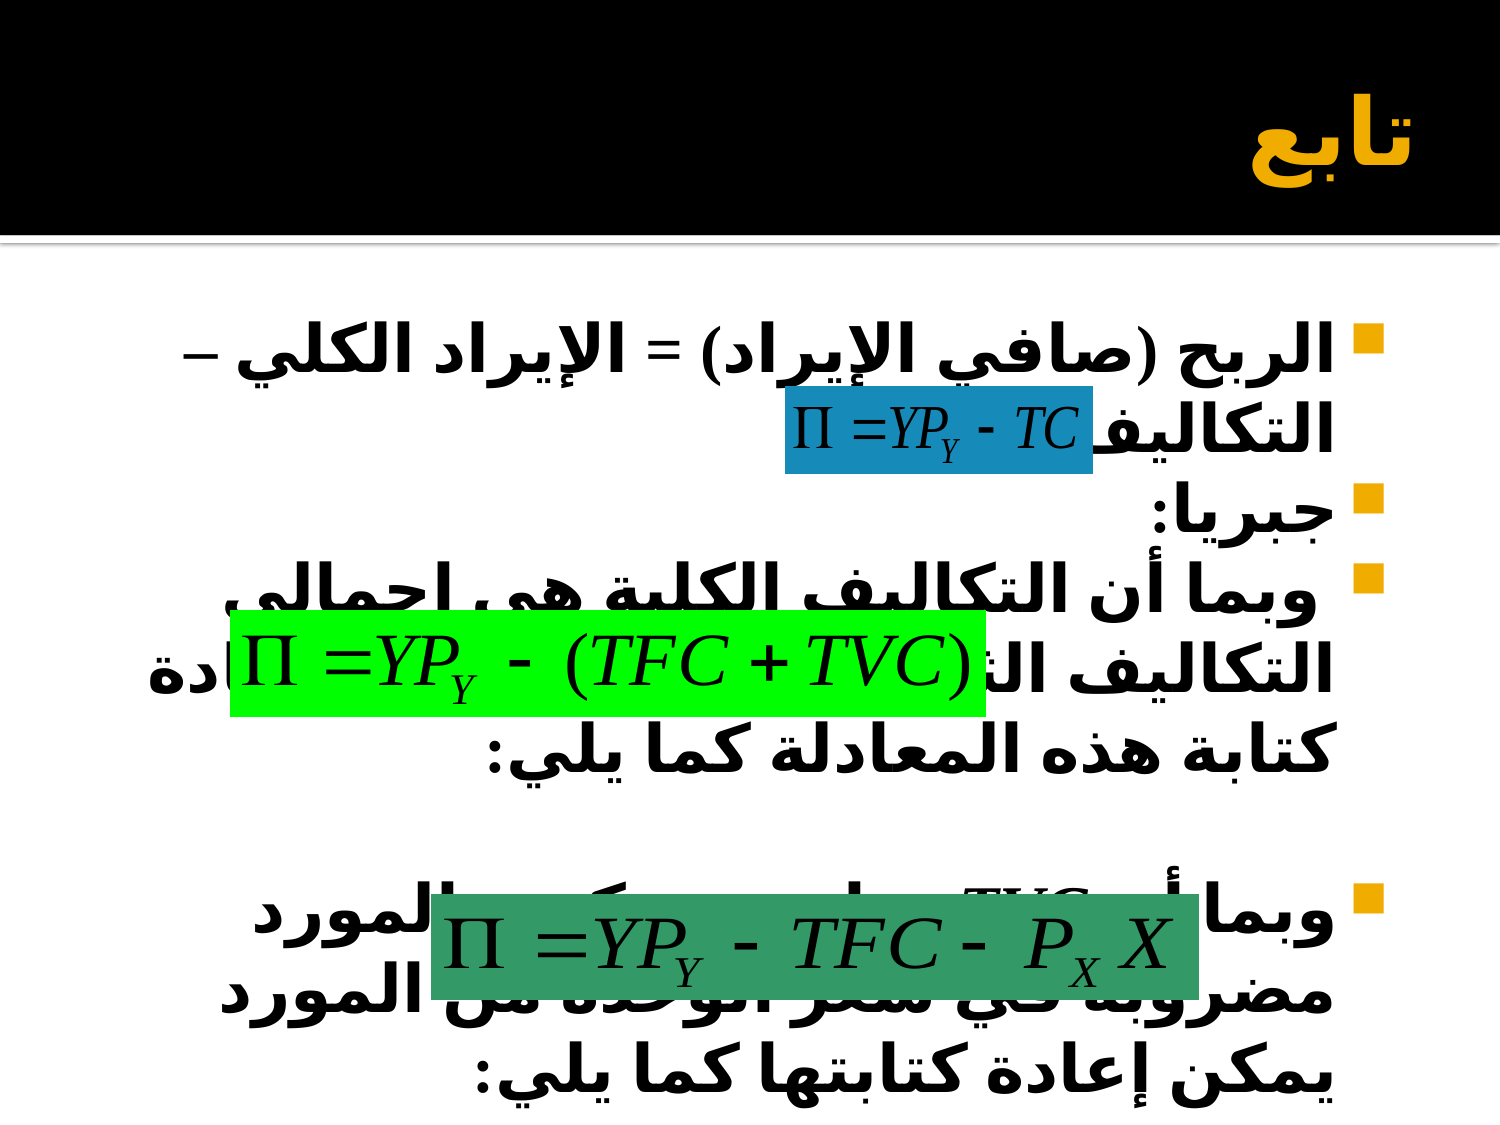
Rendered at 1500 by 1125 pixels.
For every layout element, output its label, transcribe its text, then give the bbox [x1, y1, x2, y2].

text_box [230, 385, 1199, 1000]
title تابع [75, 25, 1425, 231]
list الربح (صافي الإيراد) = الإيراد الكلي – التكاليف الكلية جبريا: وبما أن التكاليف الكلية هي إجمالي التكاليف الثابتة و المتغيرة يمكن إعادة كتابة هذه المعادلة كما يلي: وبما أن TVC عبارة عن كمية المورد مضروبة في سعر الوحدة من المورد يمكن إعادة كتابتها كما يلي: [75, 291, 1425, 1050]
